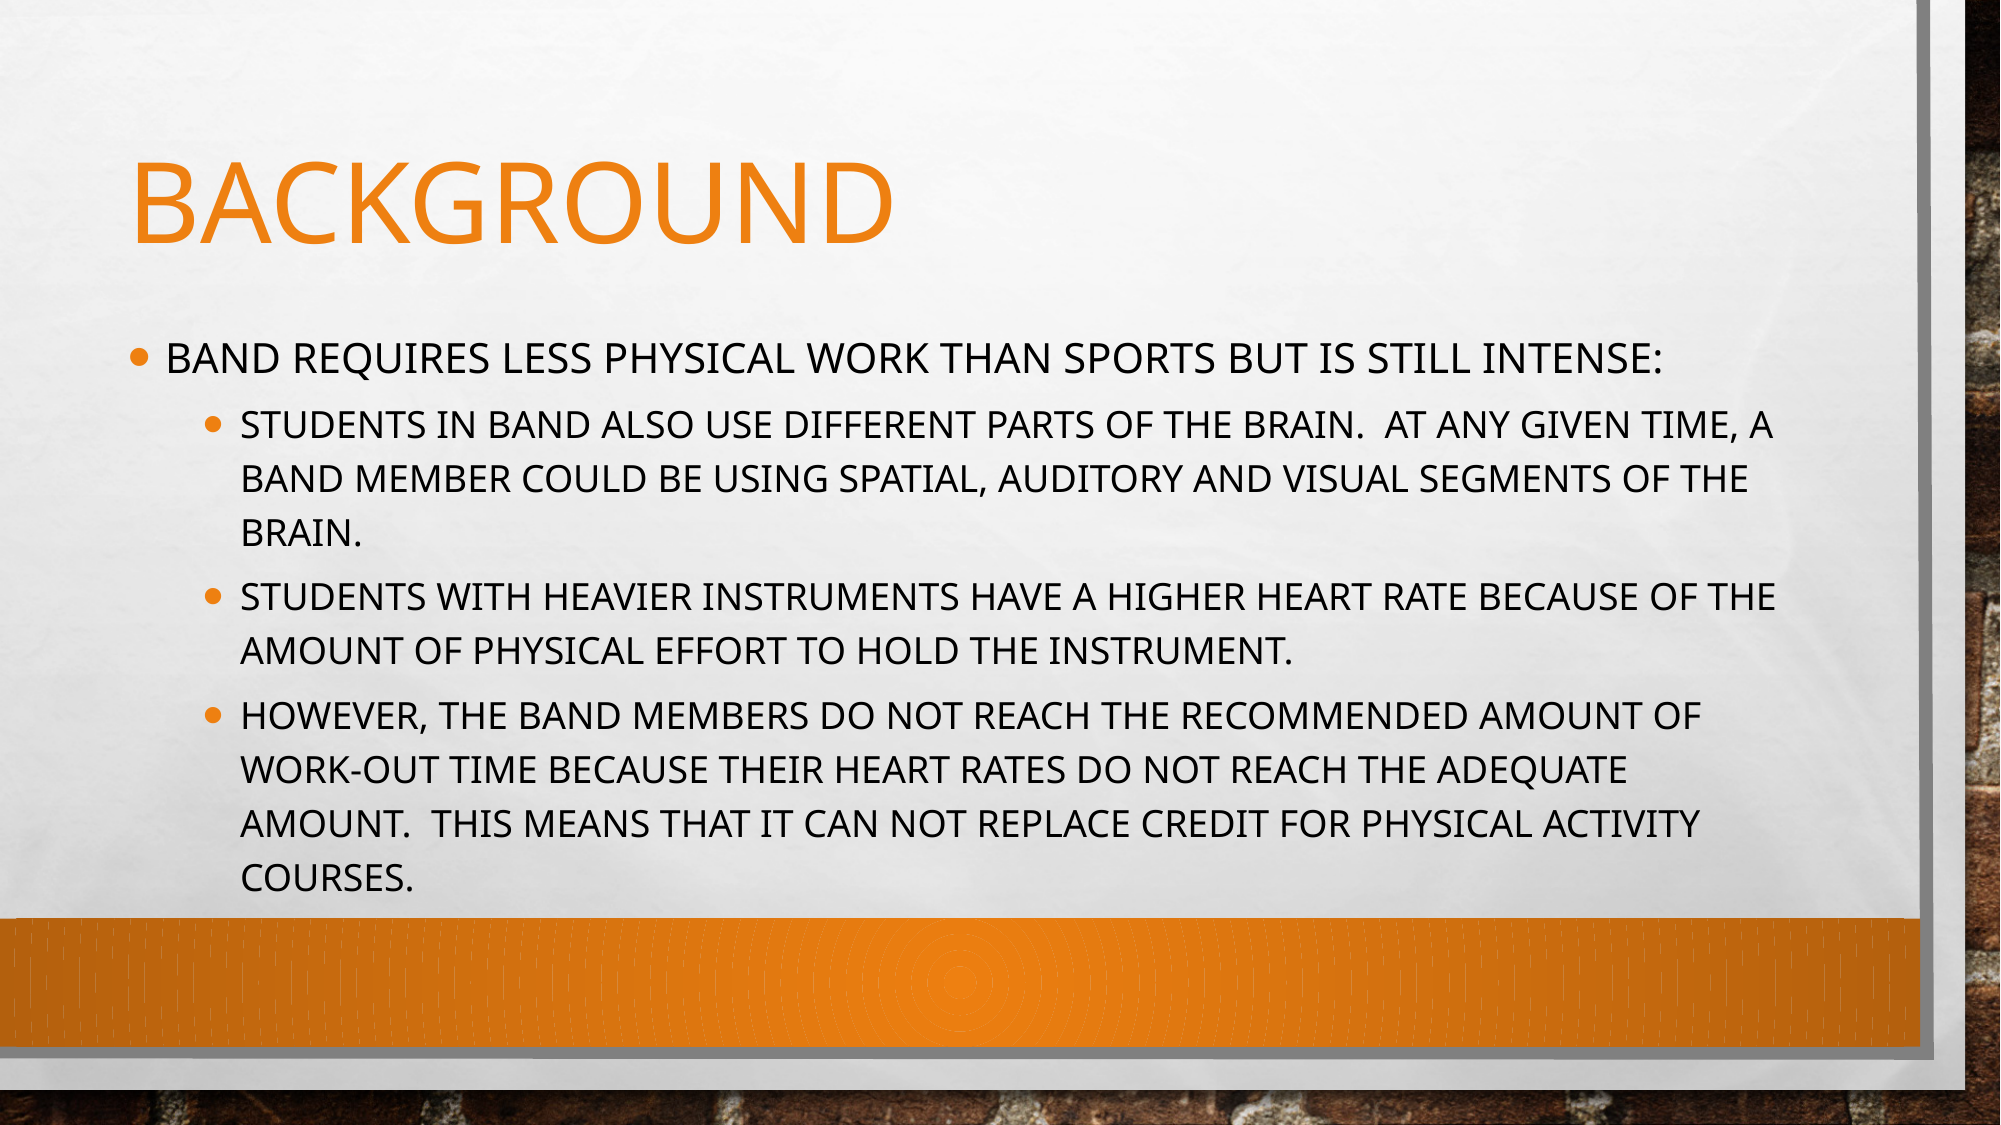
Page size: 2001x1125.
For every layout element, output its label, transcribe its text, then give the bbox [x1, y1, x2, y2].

title background [112, 112, 1818, 302]
list Band requires less physical work than sports but is still intense: Students in band also use different parts of the brain. At any given time, a band member could be using spatial, auditory and visual segments of the brain. Students with heavier instruments have a higher heart rate because of the amount of physical effort to hold the instrument. However, the band members do not reach the recommended amount of work-out time because their heart rates do not reach the adequate amount. This means that it can not replace credit for physical activity courses. [112, 338, 1818, 882]
picture [0, 0, 2000, 1125]
